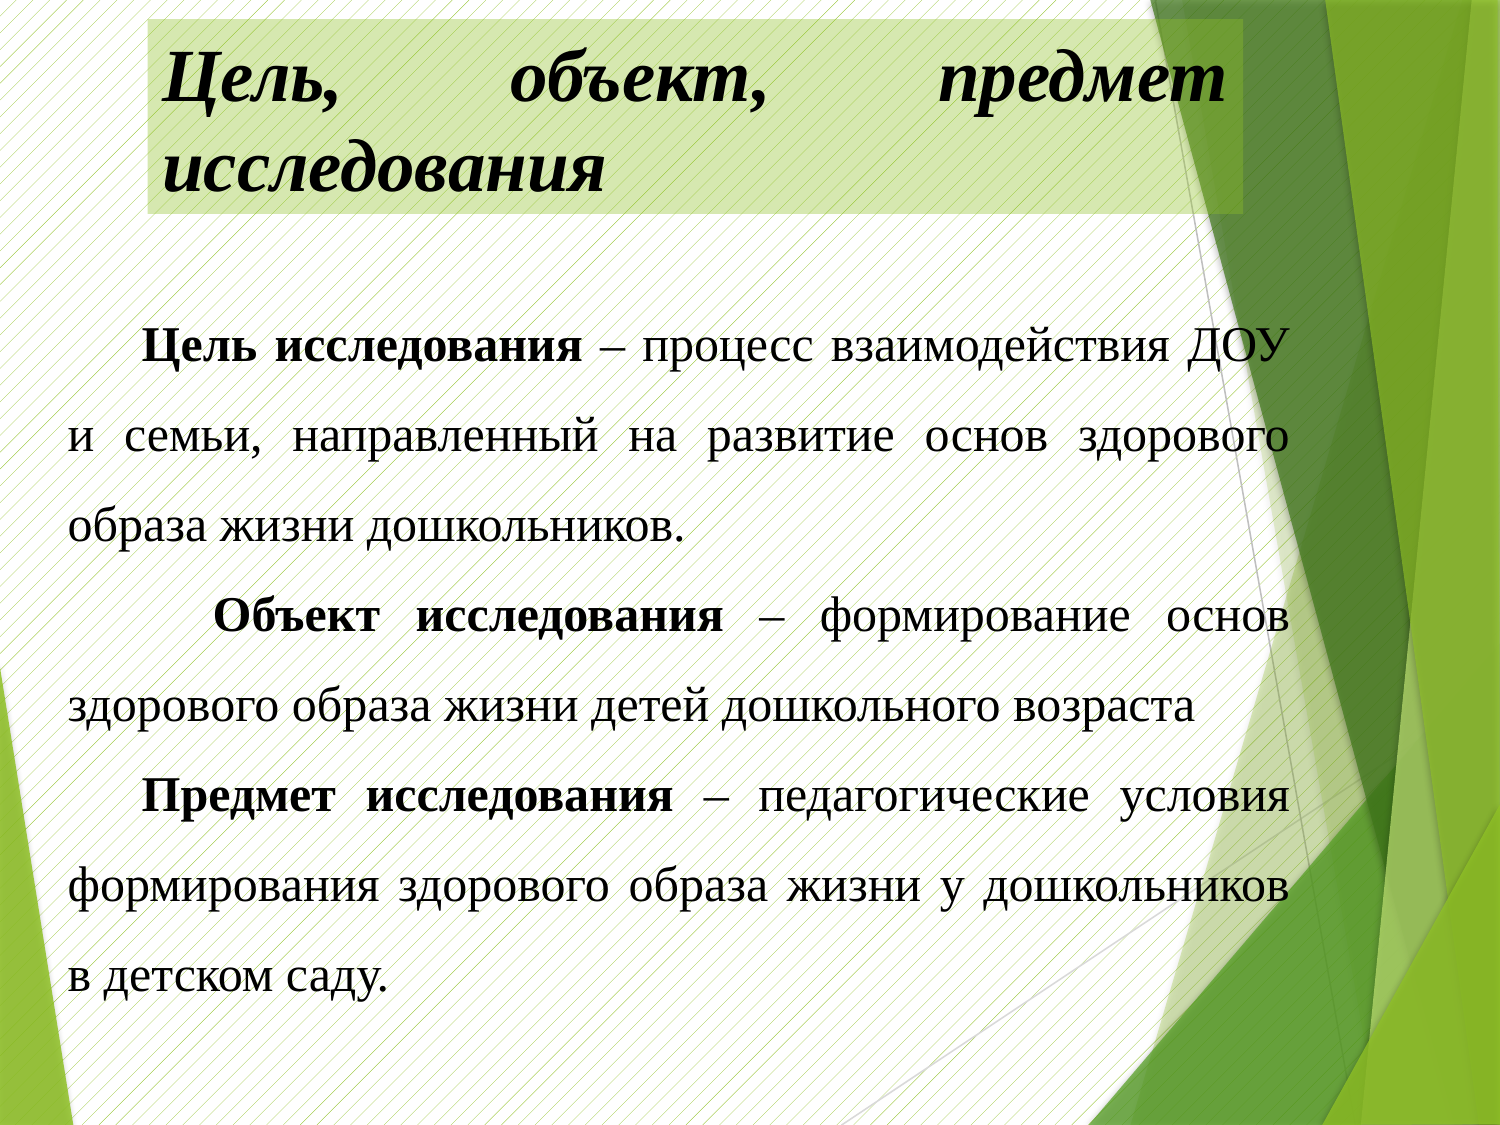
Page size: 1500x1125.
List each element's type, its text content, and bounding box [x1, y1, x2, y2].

text_box Цель, объект, предмет исследования [147, 19, 1244, 214]
text_box Цель исследования – процесс взаимодействия ДОУ и семьи, направленный на развитие основ здорового образа жизни дошкольников. Объект исследования – формирование основ здорового образа жизни детей дошкольного возраста Предмет исследования – педагогические условия формирования здорового образа жизни у дошкольников в детском саду. [53, 273, 1306, 1009]
